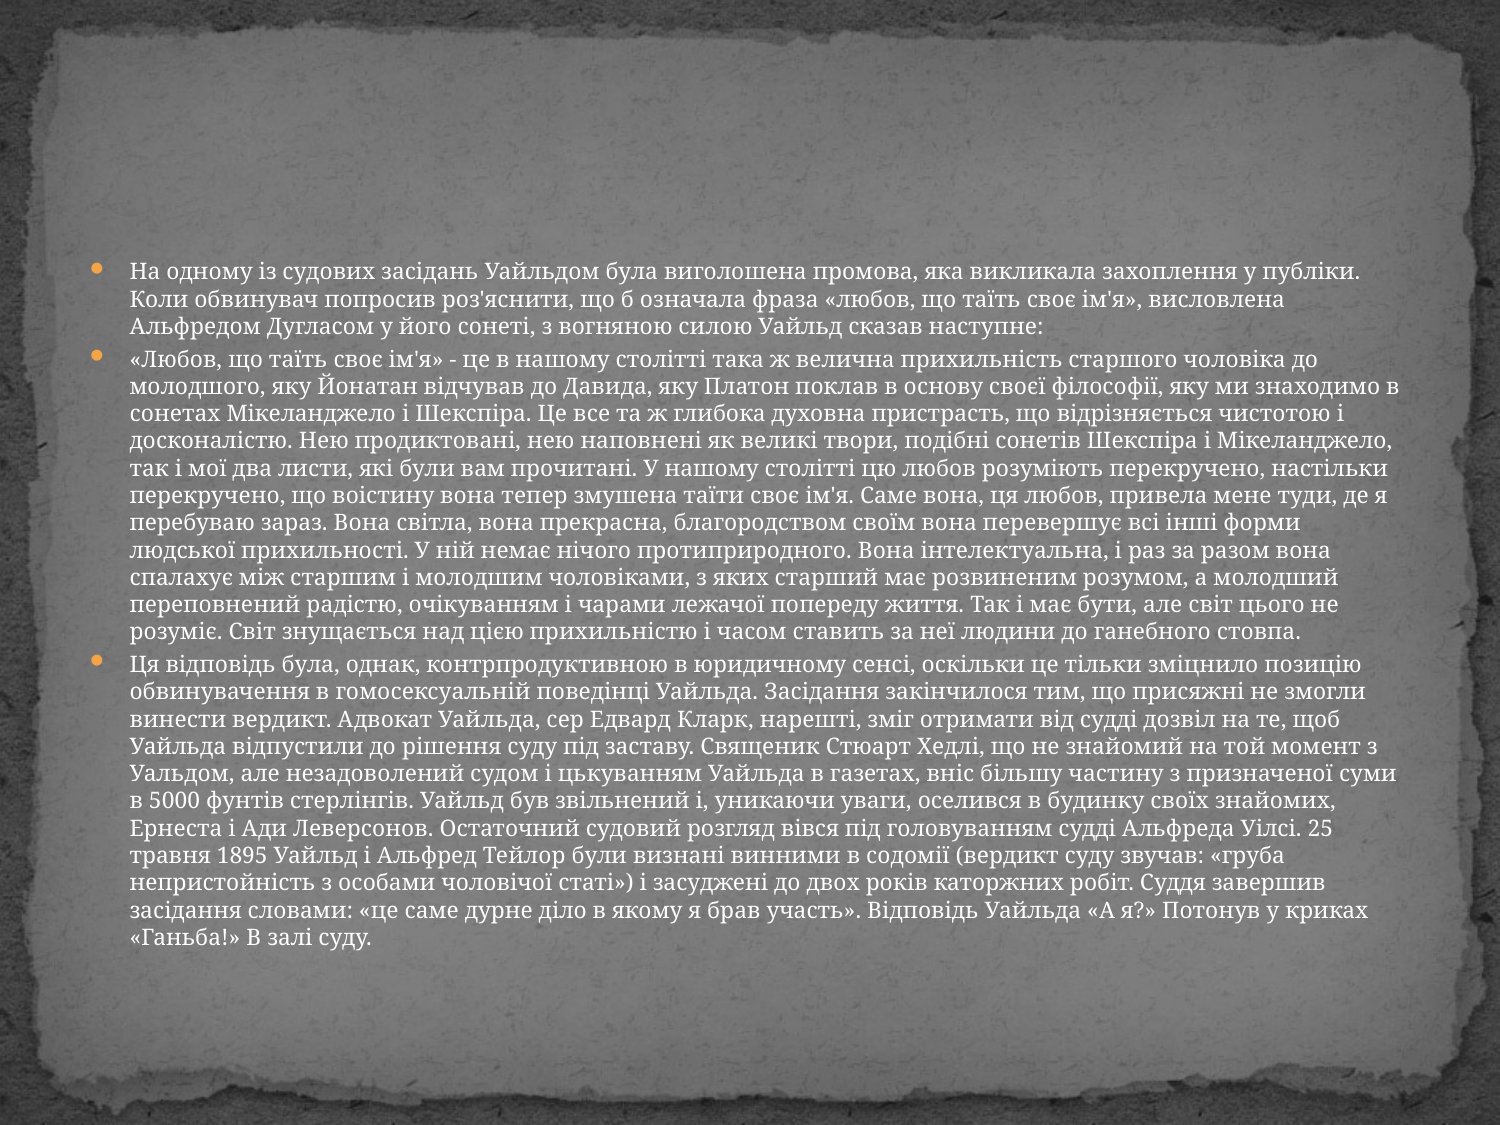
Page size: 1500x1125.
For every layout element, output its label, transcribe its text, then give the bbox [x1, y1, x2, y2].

list На одному із судових засідань Уайльдом була виголошена промова, яка викликала захоплення у публіки. Коли обвинувач попросив роз'яснити, що б означала фраза «любов, що таїть своє ім'я», висловлена ​​Альфредом Дугласом у його сонеті, з вогняною силою Уайльд сказав наступне: «Любов, що таїть своє ім'я» - це в нашому столітті така ж велична прихильність старшого чоловіка до молодшого, яку Йонатан відчував до Давида, яку Платон поклав в основу своєї філософії, яку ми знаходимо в сонетах Мікеланджело і Шекспіра. Це все та ж глибока духовна пристрасть, що відрізняється чистотою і досконалістю. Нею продиктовані, нею наповнені як великі твори, подібні сонетів Шекспіра і Мікеланджело, так і мої два листи, які були вам прочитані. У нашому столітті цю любов розуміють перекручено, настільки перекручено, що воістину вона тепер змушена таїти своє ім'я. Саме вона, ця любов, привела мене туди, де я перебуваю зараз. Вона світла, вона прекрасна, благородством своїм вона перевершує всі інші форми людської прихильності. У ній немає нічого протиприродного. Вона інтелектуальна, і раз за разом вона спалахує між старшим і молодшим чоловіками, з яких старший має розвиненим розумом, а молодший переповнений радістю, очікуванням і чарами лежачої попереду життя. Так і має бути, але світ цього не розуміє. Світ знущається над цією прихильністю і часом ставить за неї людини до ганебного стовпа. Ця відповідь була, однак, контрпродуктивною в юридичному сенсі, оскільки це тільки зміцнило позицію обвинувачення в гомосексуальній поведінці Уайльда. Засідання закінчилося тим, що присяжні не змогли винести вердикт. Адвокат Уайльда, сер Едвард Кларк, нарешті, зміг отримати від судді дозвіл на те, щоб Уайльда відпустили до рішення суду під заставу. Священик Стюарт Хедлі, що не знайомий на той момент з Уальдом, але незадоволений судом і цькуванням Уайльда в газетах, вніс більшу частину з призначеної суми в 5000 фунтів стерлінгів. Уайльд був звільнений і, уникаючи уваги, оселився в будинку своїх знайомих, Ернеста і Ади Леверсонов. Остаточний судовий розгляд вівся під головуванням судді Альфреда Уілсі. 25 травня 1895 Уайльд і Альфред Тейлор були визнані винними в содомії (вердикт суду звучав: «груба непристойність з особами чоловічої статі») і засуджені до двох років каторжних робіт. Суддя завершив засідання словами: «це саме дурне діло в якому я брав участь». Відповідь Уайльда «А я?» Потонув у криках «Ганьба!» В залі суду. [75, 249, 1425, 1000]
